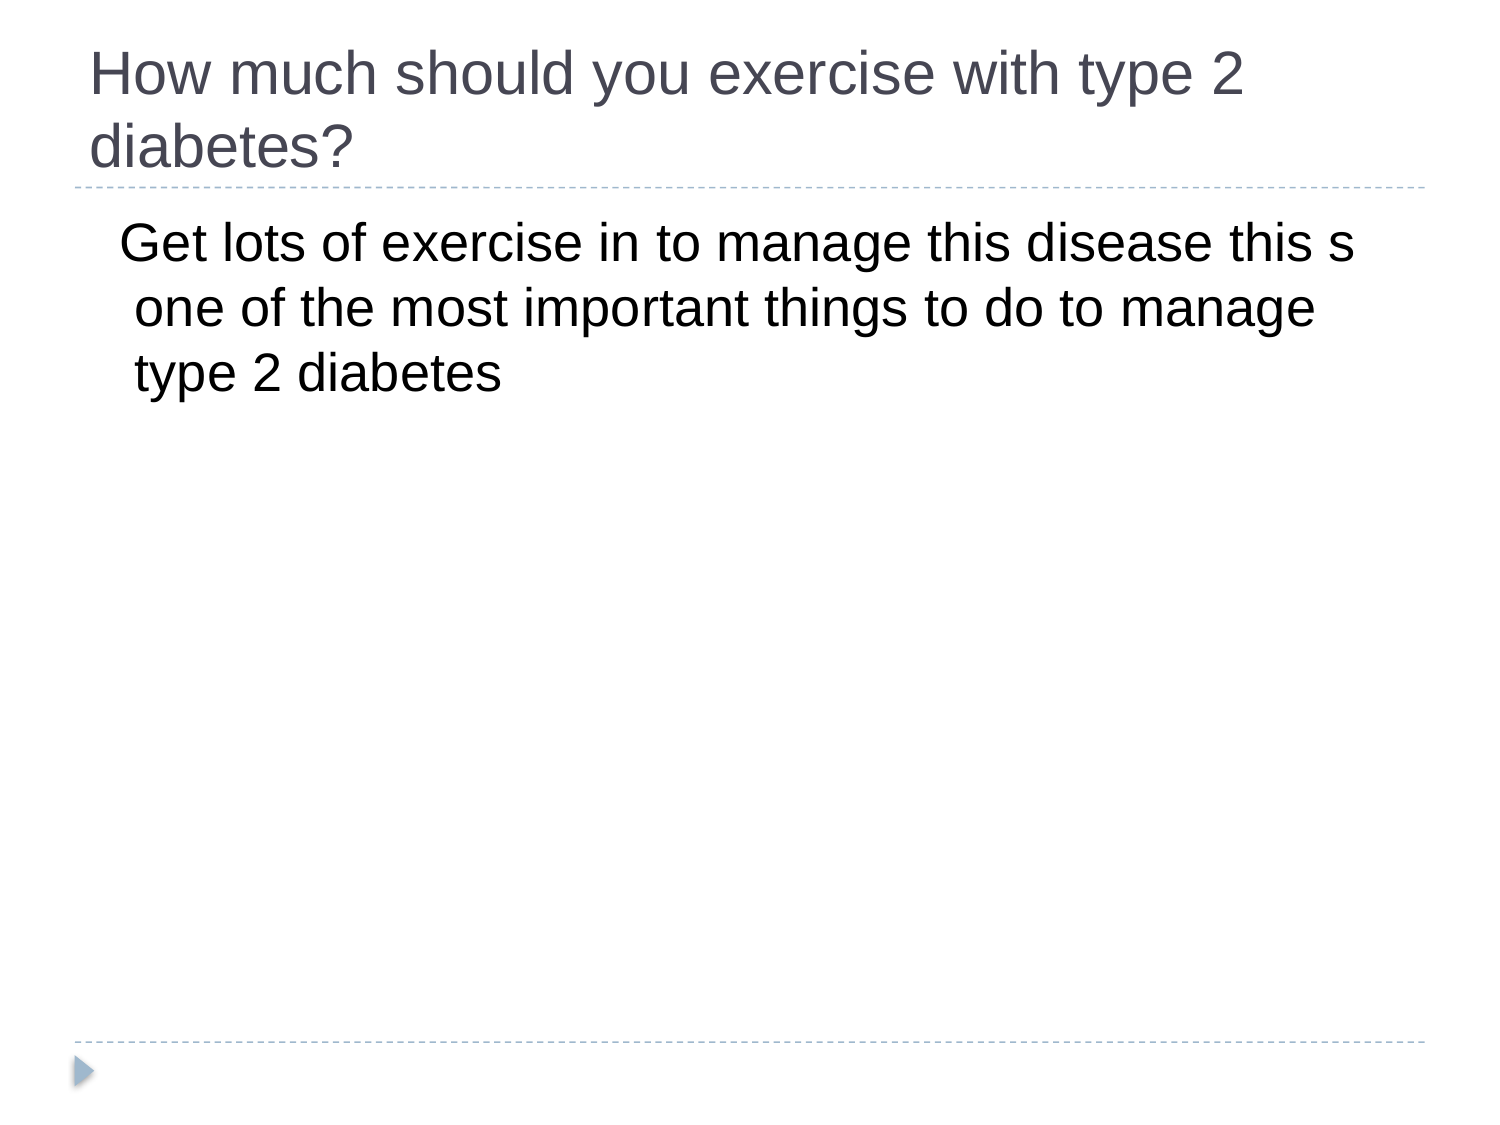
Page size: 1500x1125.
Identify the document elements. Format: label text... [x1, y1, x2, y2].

title How much should you exercise with type 2 diabetes? [75, 24, 1425, 188]
list Get lots of exercise in to manage this disease this s one of the most important things to do to manage type 2 diabetes [75, 200, 1425, 1006]
